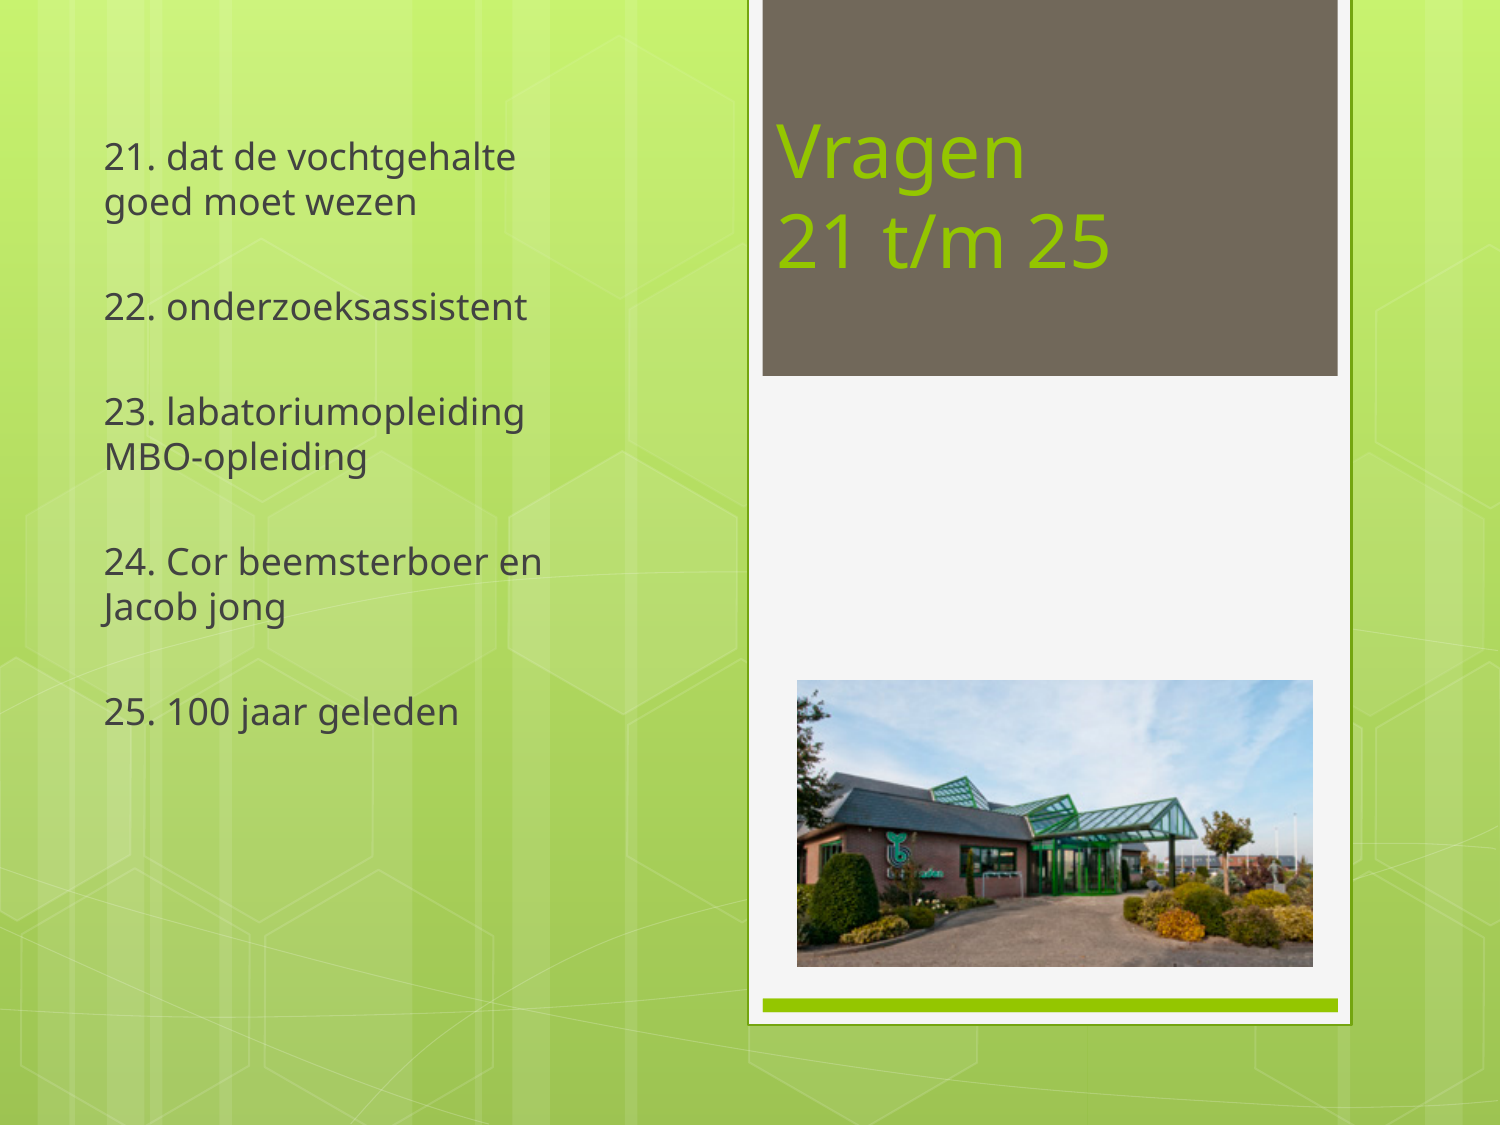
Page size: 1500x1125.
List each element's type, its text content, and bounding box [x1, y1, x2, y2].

subtitle 21. dat de vochtgehalte goed moet wezen 22. onderzoeksassistent 23. labatoriumopleiding MBO-opleiding 24. Cor beemsterboer en Jacob jong 25. 100 jaar geleden [88, 125, 632, 1000]
title Vragen 21 t/m 25 [761, 30, 1306, 291]
picture [796, 680, 1314, 967]
